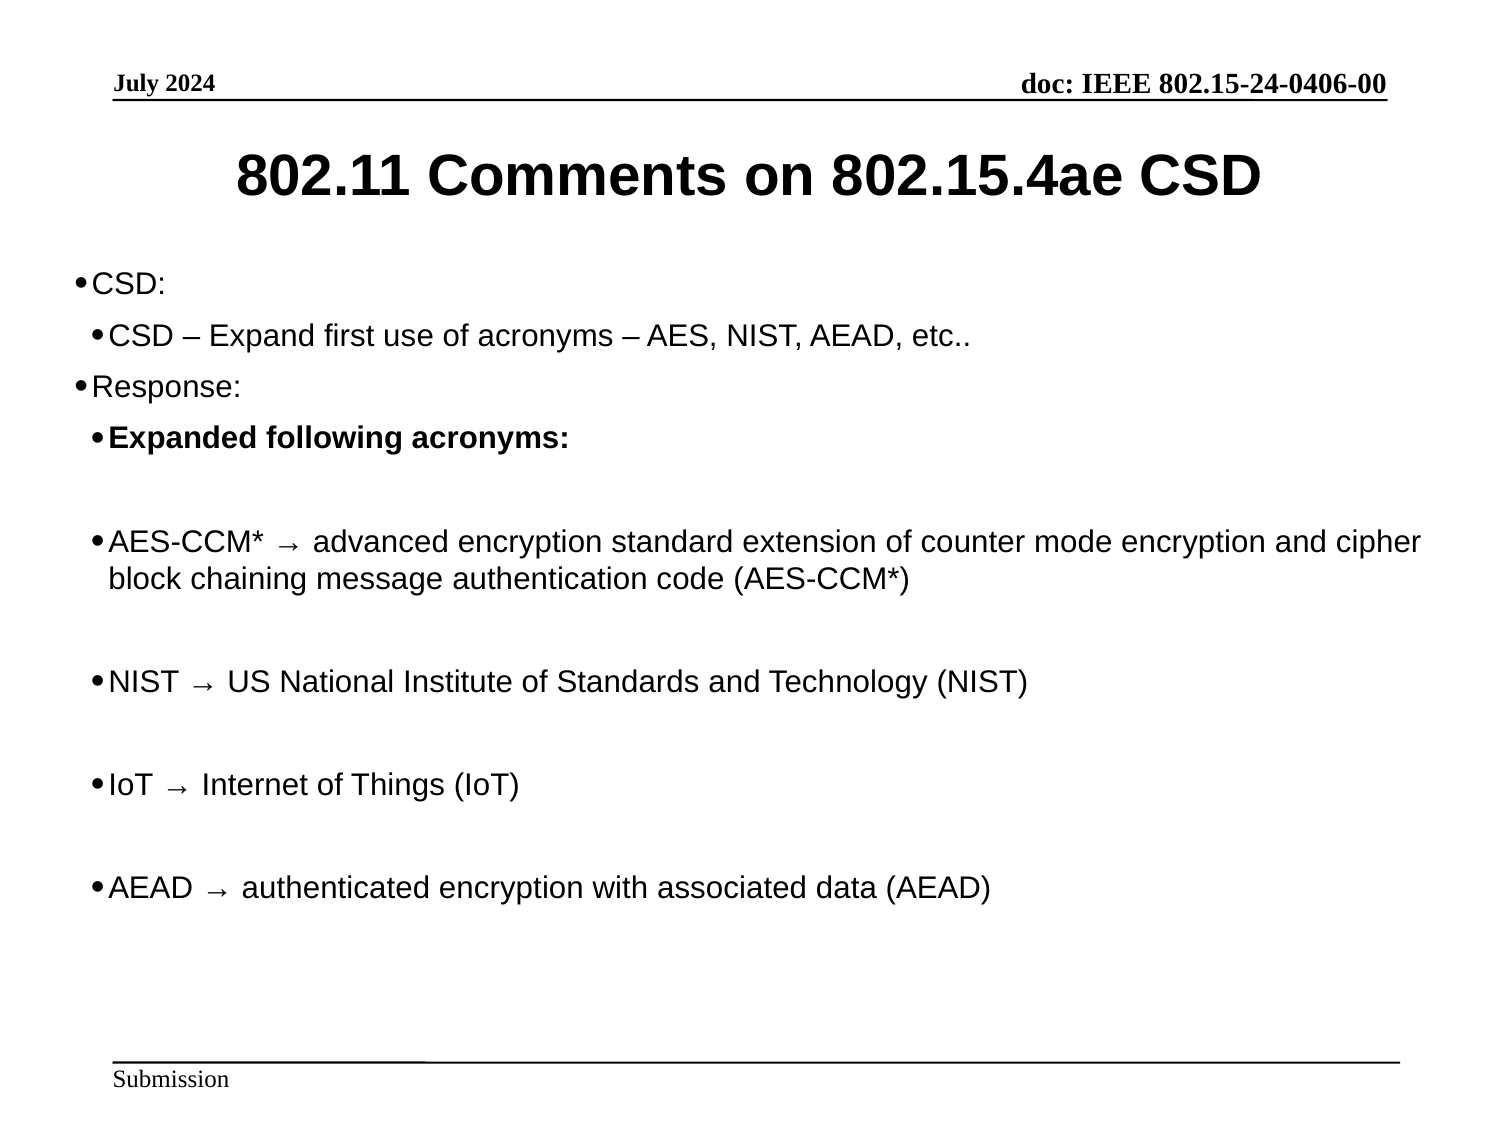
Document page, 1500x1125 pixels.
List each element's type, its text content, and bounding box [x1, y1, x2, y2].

text_box 802.11 Comments on 802.15.4ae CSD [74, 112, 1425, 233]
text_box CSD: CSD – Expand first use of acronyms – AES, NIST, AEAD, etc.. Response: Expanded following acronyms: AES-CCM* → advanced encryption standard extension of counter mode encryption and cipher block chaining message authentication code (AES-CCM*) NIST → US National Institute of Standards and Technology (NIST) IoT → Internet of Things (IoT) AEAD → authenticated encryption with associated data (AEAD) [74, 263, 1425, 916]
